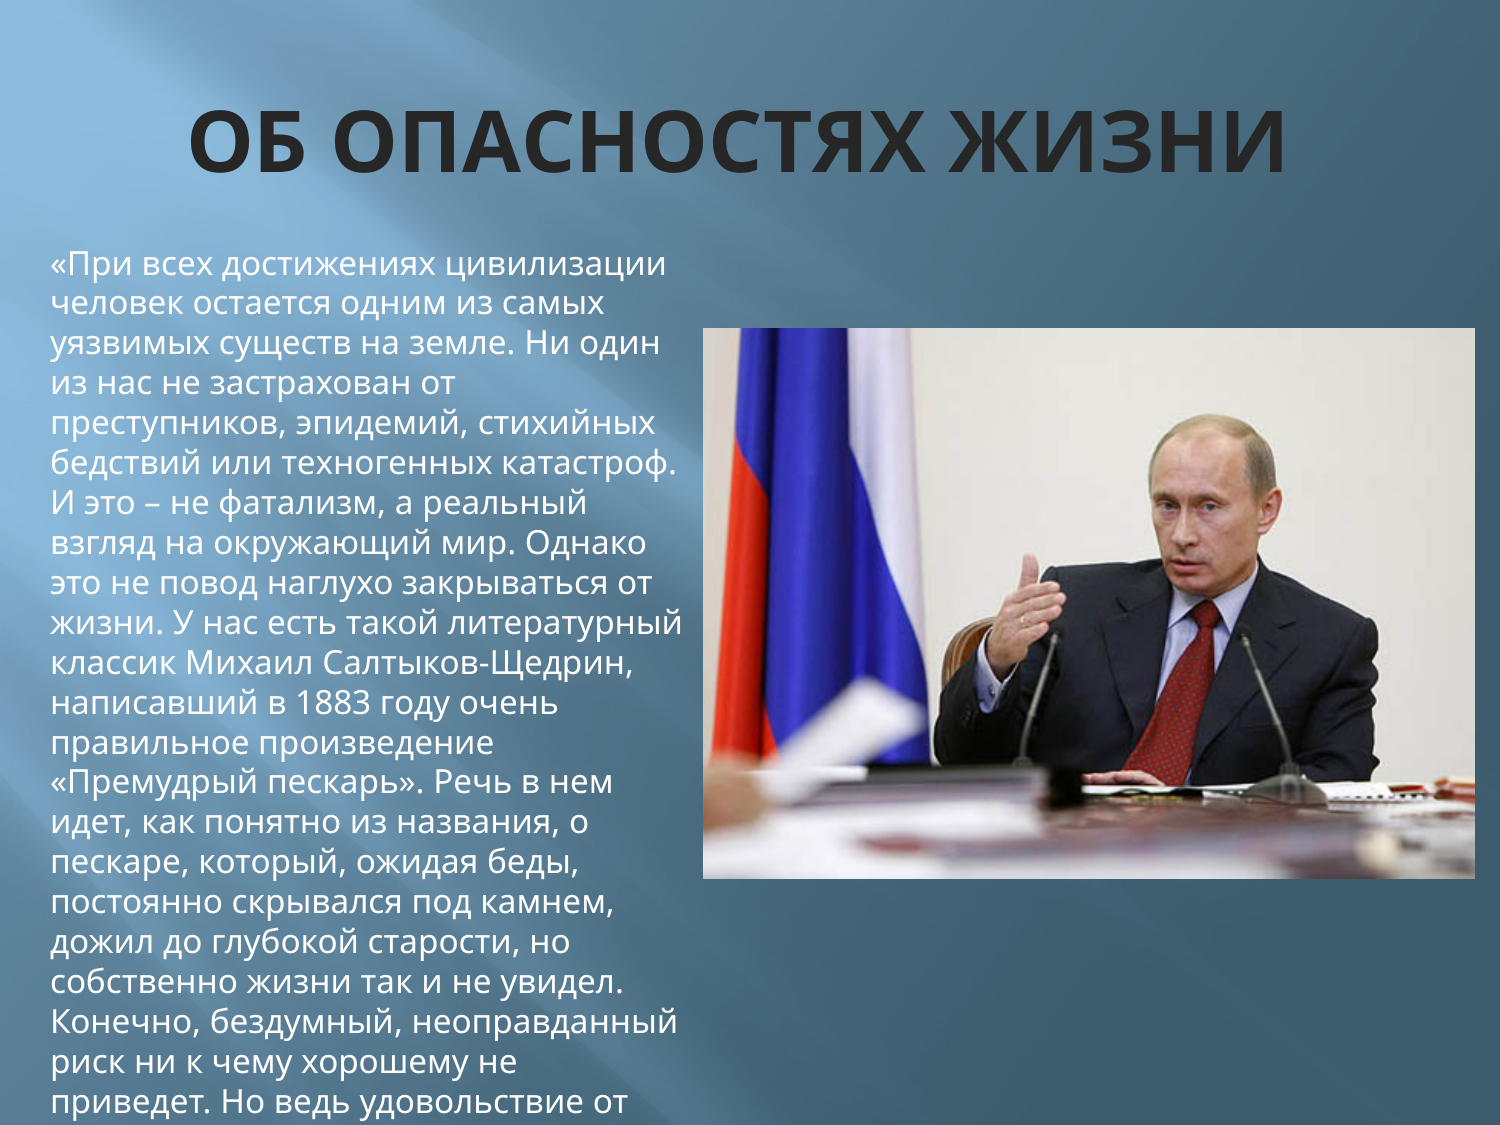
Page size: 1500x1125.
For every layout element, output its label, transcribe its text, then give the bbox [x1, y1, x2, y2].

list «При всех достижениях цивилизации человек остается одним из самых уязвимых существ на земле. Ни один из нас не застрахован от преступников, эпидемий, стихийных бедствий или техногенных катастроф. И это – не фатализм, а реальный взгляд на окружающий мир. Однако это не повод наглухо закрываться от жизни. У нас есть такой литературный классик Михаил Салтыков-Щедрин, написавший в 1883 году очень правильное произведение «Премудрый пескарь». Речь в нем идет, как понятно из названия, о пескаре, который, ожидая беды, постоянно скрывался под камнем, дожил до глубокой старости, но собственно жизни так и не увидел. Конечно, бездумный, неоправданный риск ни к чему хорошему не приведет. Но ведь удовольствие от жизни можно получить только в процессе ее познания, а это неизбежно связано с определенным риском». [23, 234, 704, 1035]
title ОБ ОПАСНОСТЯХ ЖИЗНИ [75, 45, 1425, 233]
picture [702, 327, 1475, 880]
